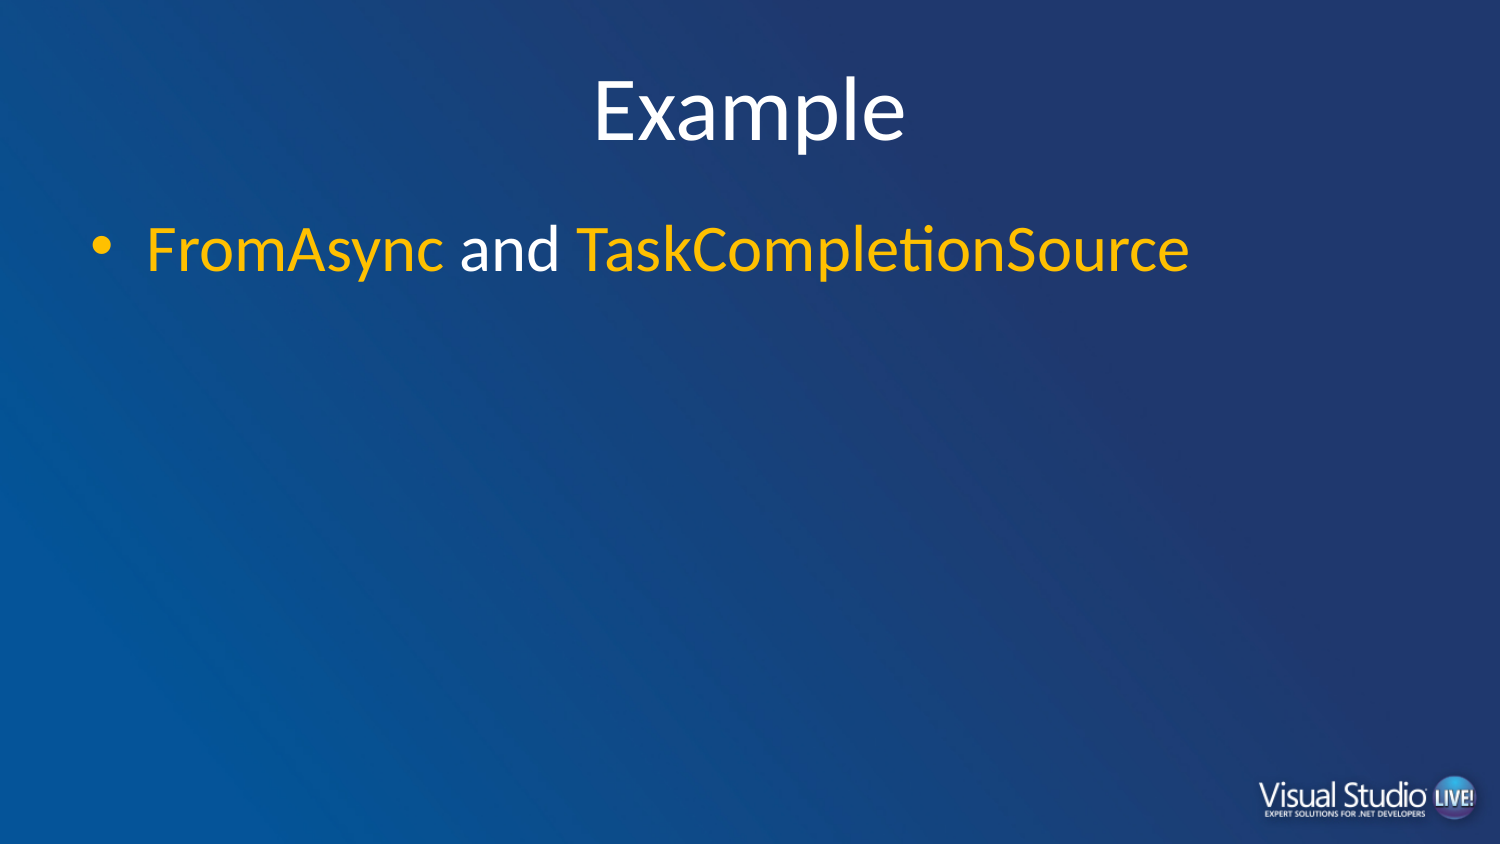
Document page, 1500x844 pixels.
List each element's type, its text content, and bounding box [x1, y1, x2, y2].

title Example [75, 33, 1425, 175]
picture [0, 0, 1500, 844]
list FromAsync and TaskCompletionSource [75, 196, 1425, 754]
